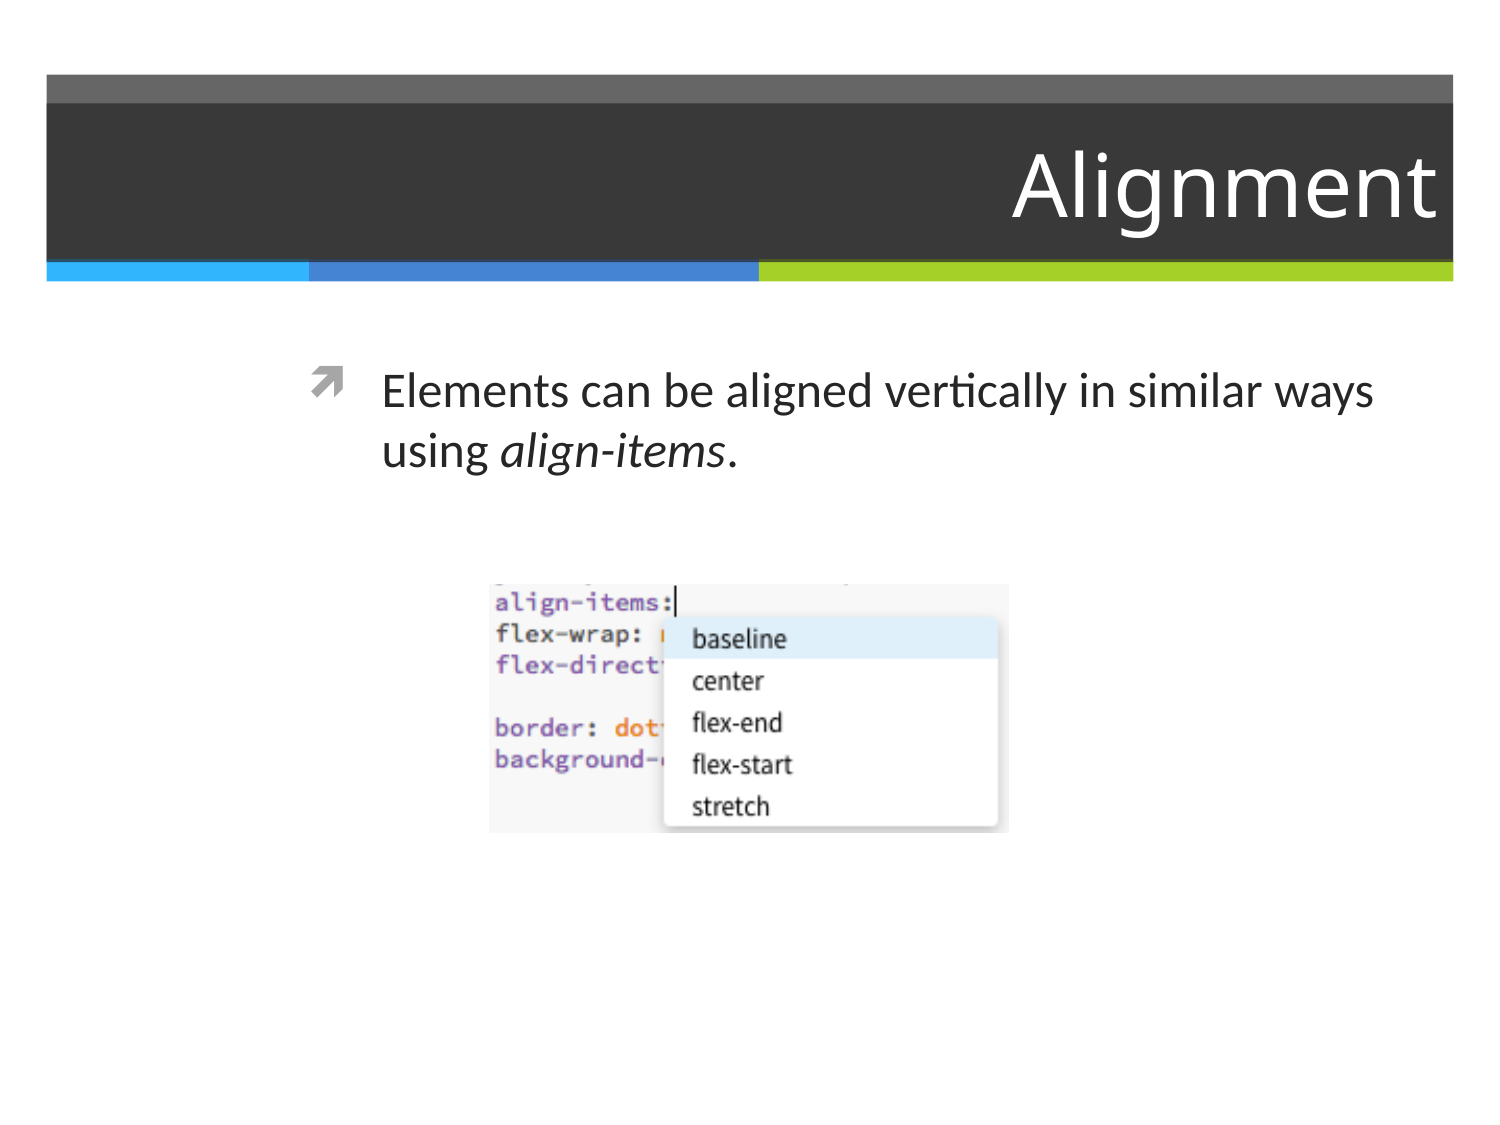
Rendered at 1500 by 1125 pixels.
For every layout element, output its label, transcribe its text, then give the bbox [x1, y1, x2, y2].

picture [488, 584, 1009, 834]
title Alignment [46, 103, 1454, 263]
list Elements can be aligned vertically in similar ways using align-items. [292, 350, 1454, 1005]
